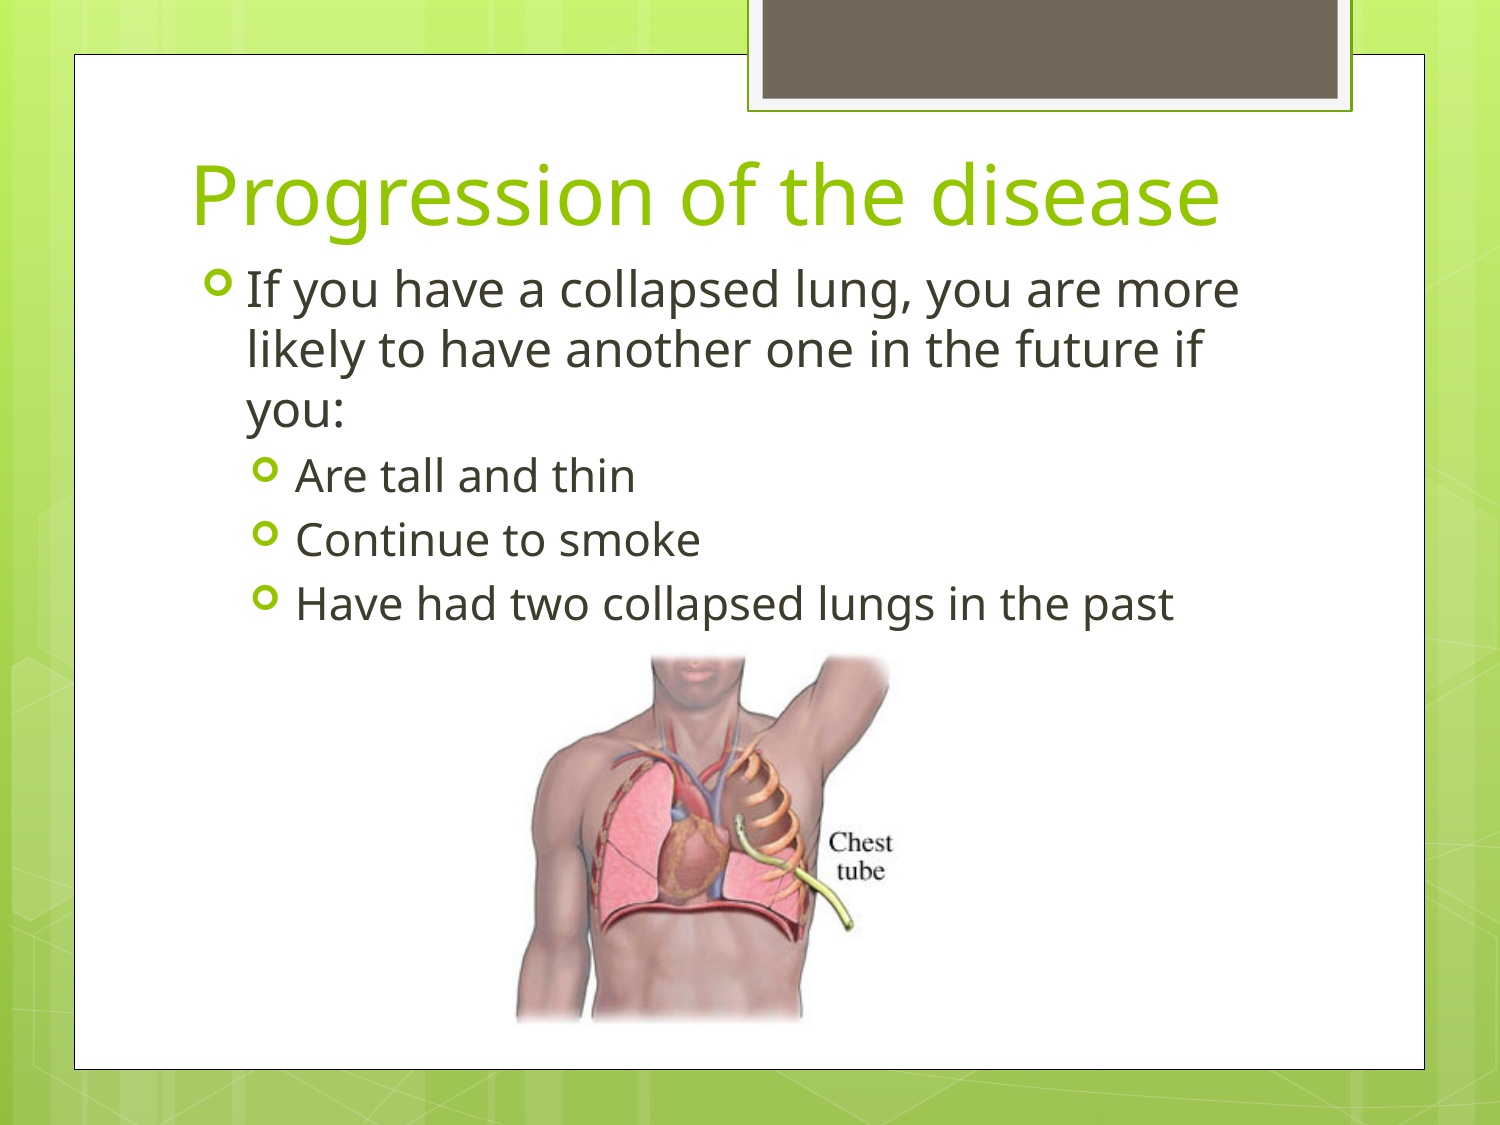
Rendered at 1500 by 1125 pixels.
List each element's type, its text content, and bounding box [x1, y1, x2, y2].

title Progression of the disease [174, 62, 1328, 250]
list If you have a collapsed lung, you are more likely to have another one in the future if you: Are tall and thin Continue to smoke Have had two collapsed lungs in the past [174, 249, 1287, 826]
picture [512, 649, 902, 1032]
